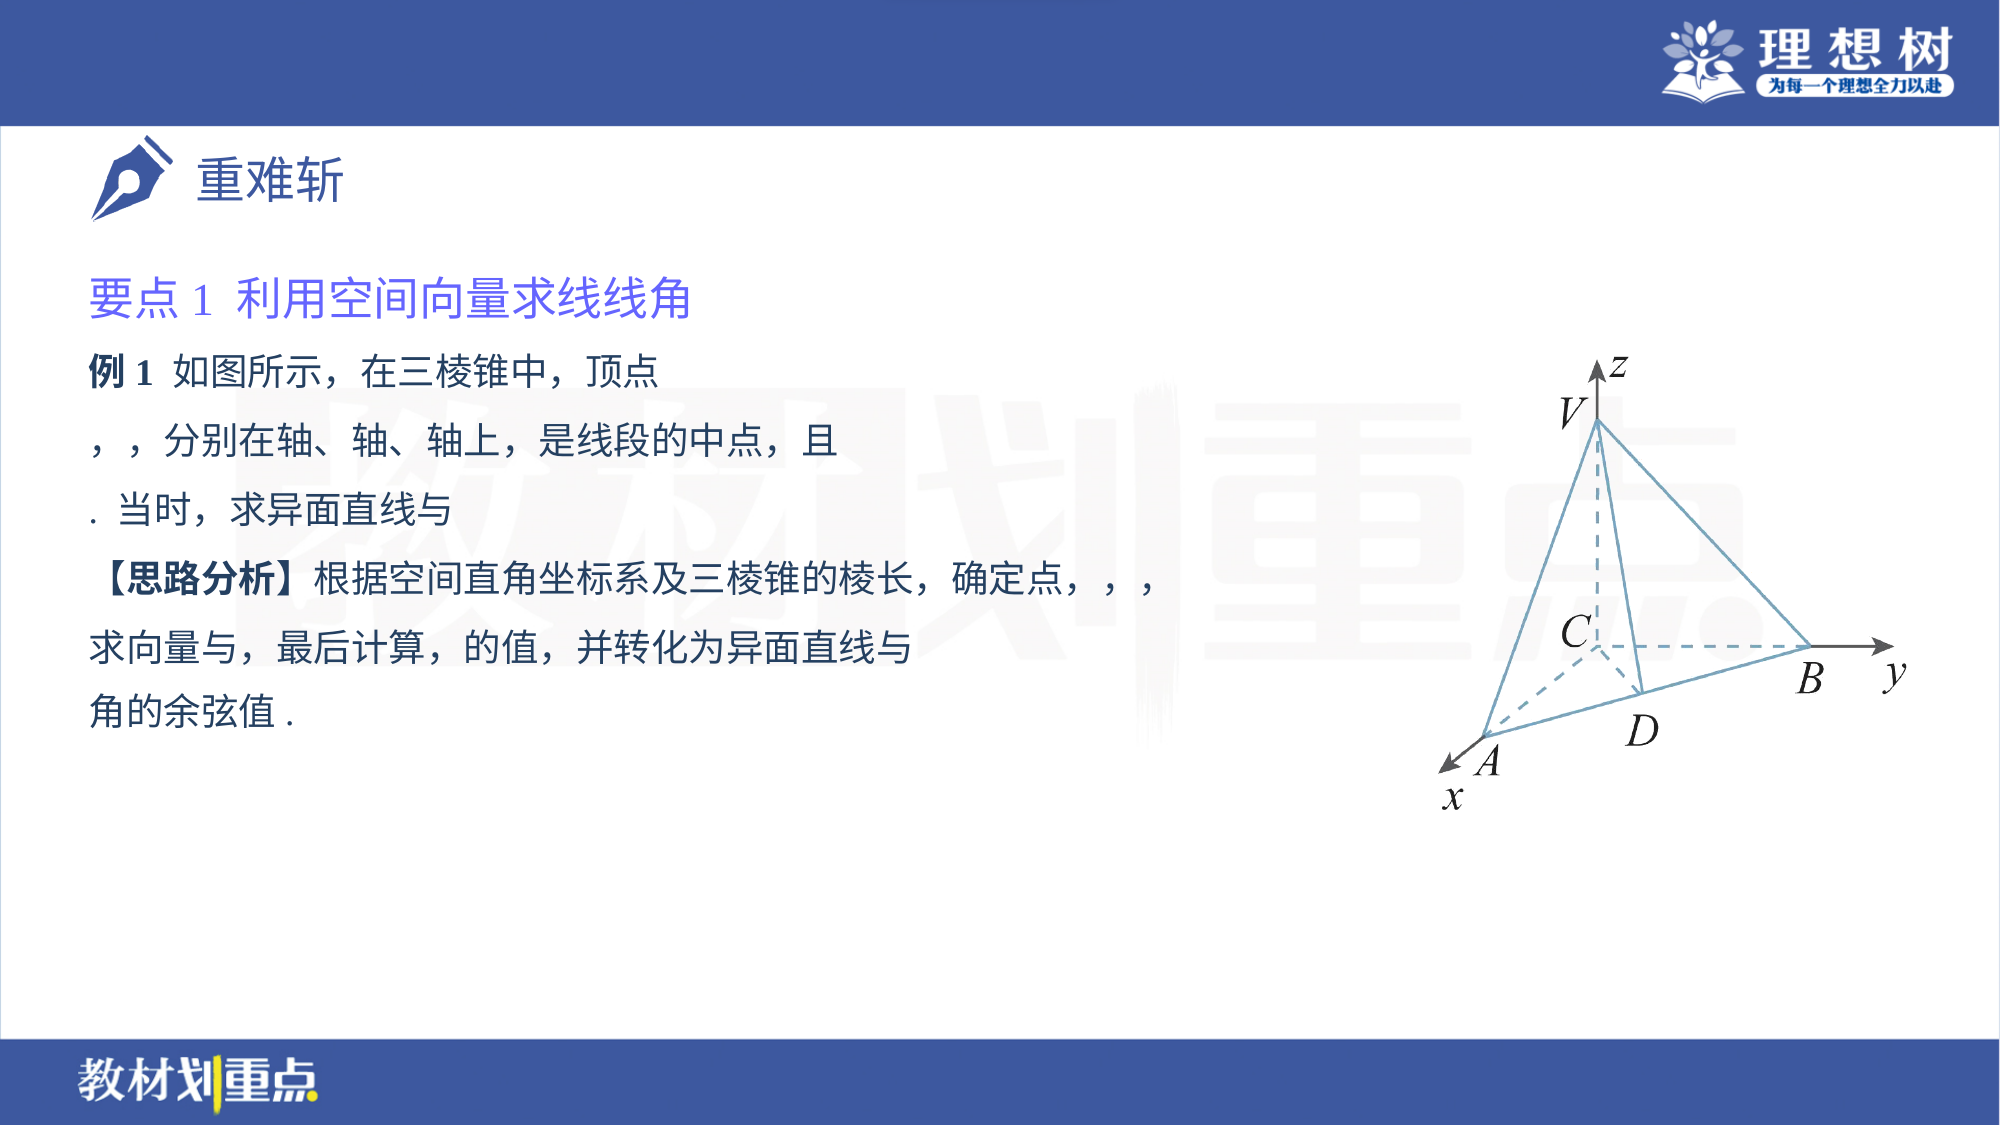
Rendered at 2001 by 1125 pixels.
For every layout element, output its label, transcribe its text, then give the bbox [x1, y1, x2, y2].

text_box 重难斩 [194, 135, 491, 222]
text_box 要点1 利用空间向量求线线角 [88, 243, 1911, 383]
picture [0, 0, 2000, 1125]
